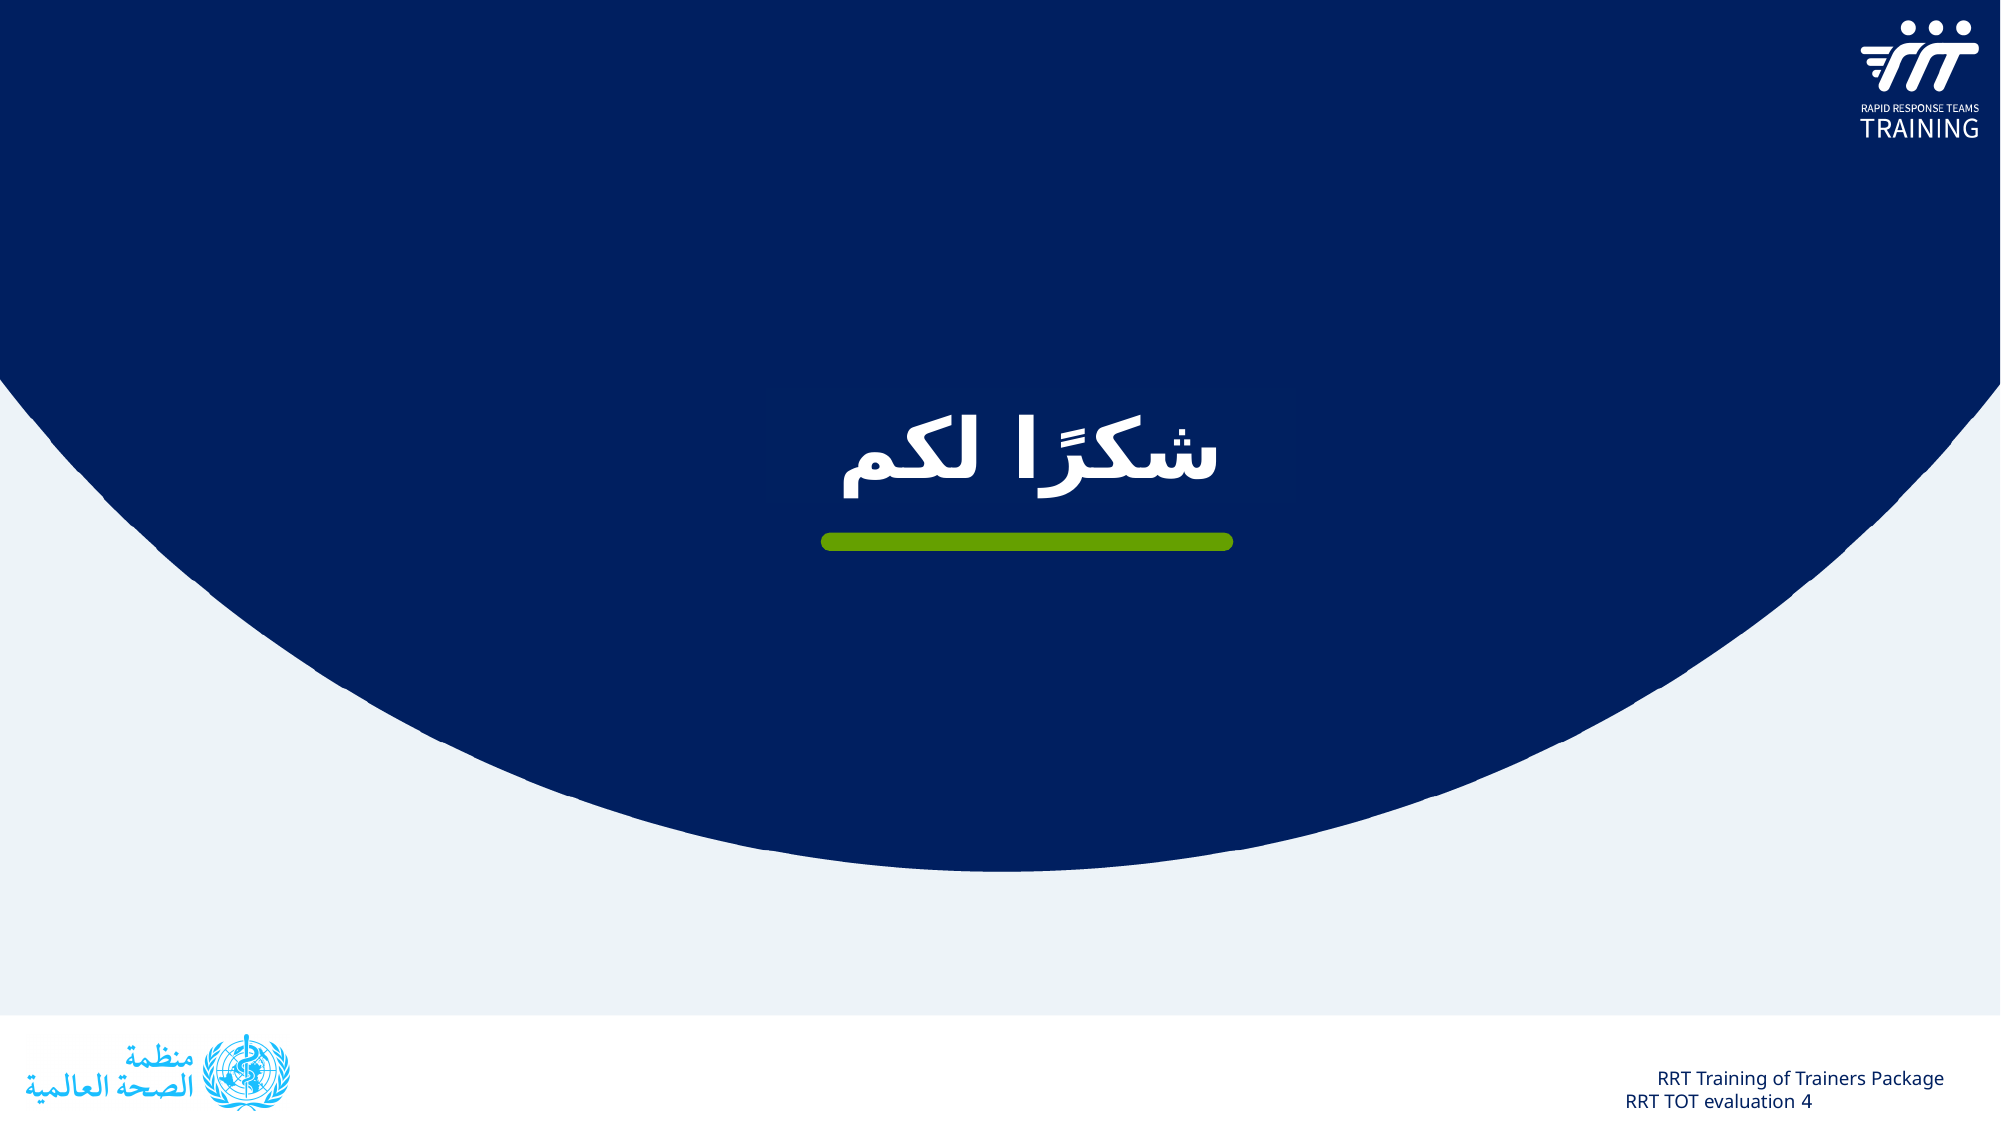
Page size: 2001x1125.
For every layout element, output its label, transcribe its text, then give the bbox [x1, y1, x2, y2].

picture [26, 1034, 290, 1111]
picture [0, 0, 2001, 904]
text_box شكرًا لكم [765, 387, 1297, 503]
